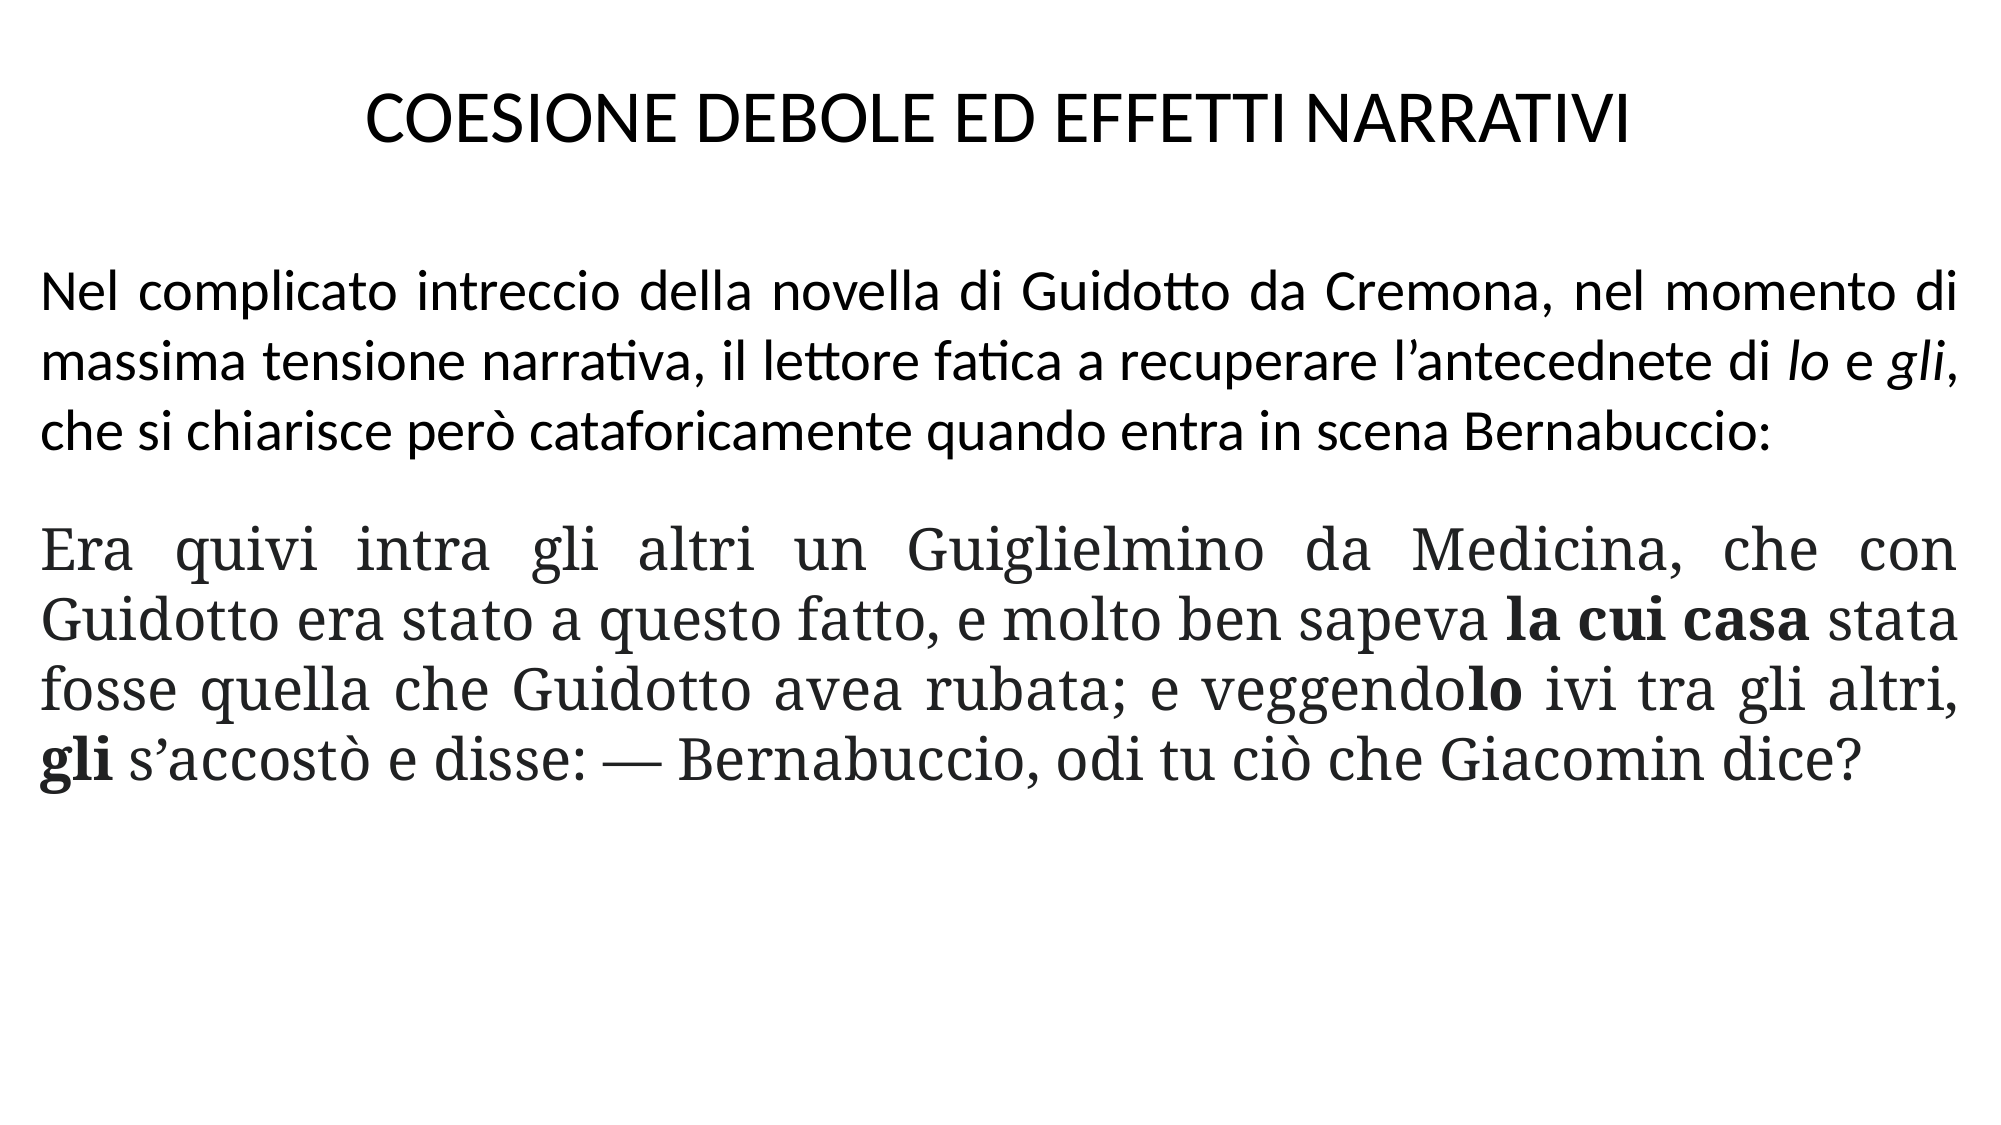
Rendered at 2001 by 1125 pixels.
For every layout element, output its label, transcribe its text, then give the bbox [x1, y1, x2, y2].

text_box COESIONE DEBOLE ED EFFETTI NARRATIVI [53, 60, 1947, 166]
text_box Nel complicato intreccio della novella di Guidotto da Cremona, nel momento di massima tensione narrativa, il lettore fatica a recuperare l’antecednete di lo e gli, che si chiarisce però cataforicamente quando entra in scena Bernabuccio: Era quivi intra gli altri un Guiglielmino da Medicina, che con Guidotto era stato a questo fatto, e molto ben sapeva la cui casa stata fosse quella che Guidotto avea rubata; e veggendolo ivi tra gli altri, gli s’accostò e disse: — Bernabuccio, odi tu ciò che Giacomin dice? [25, 244, 1975, 800]
